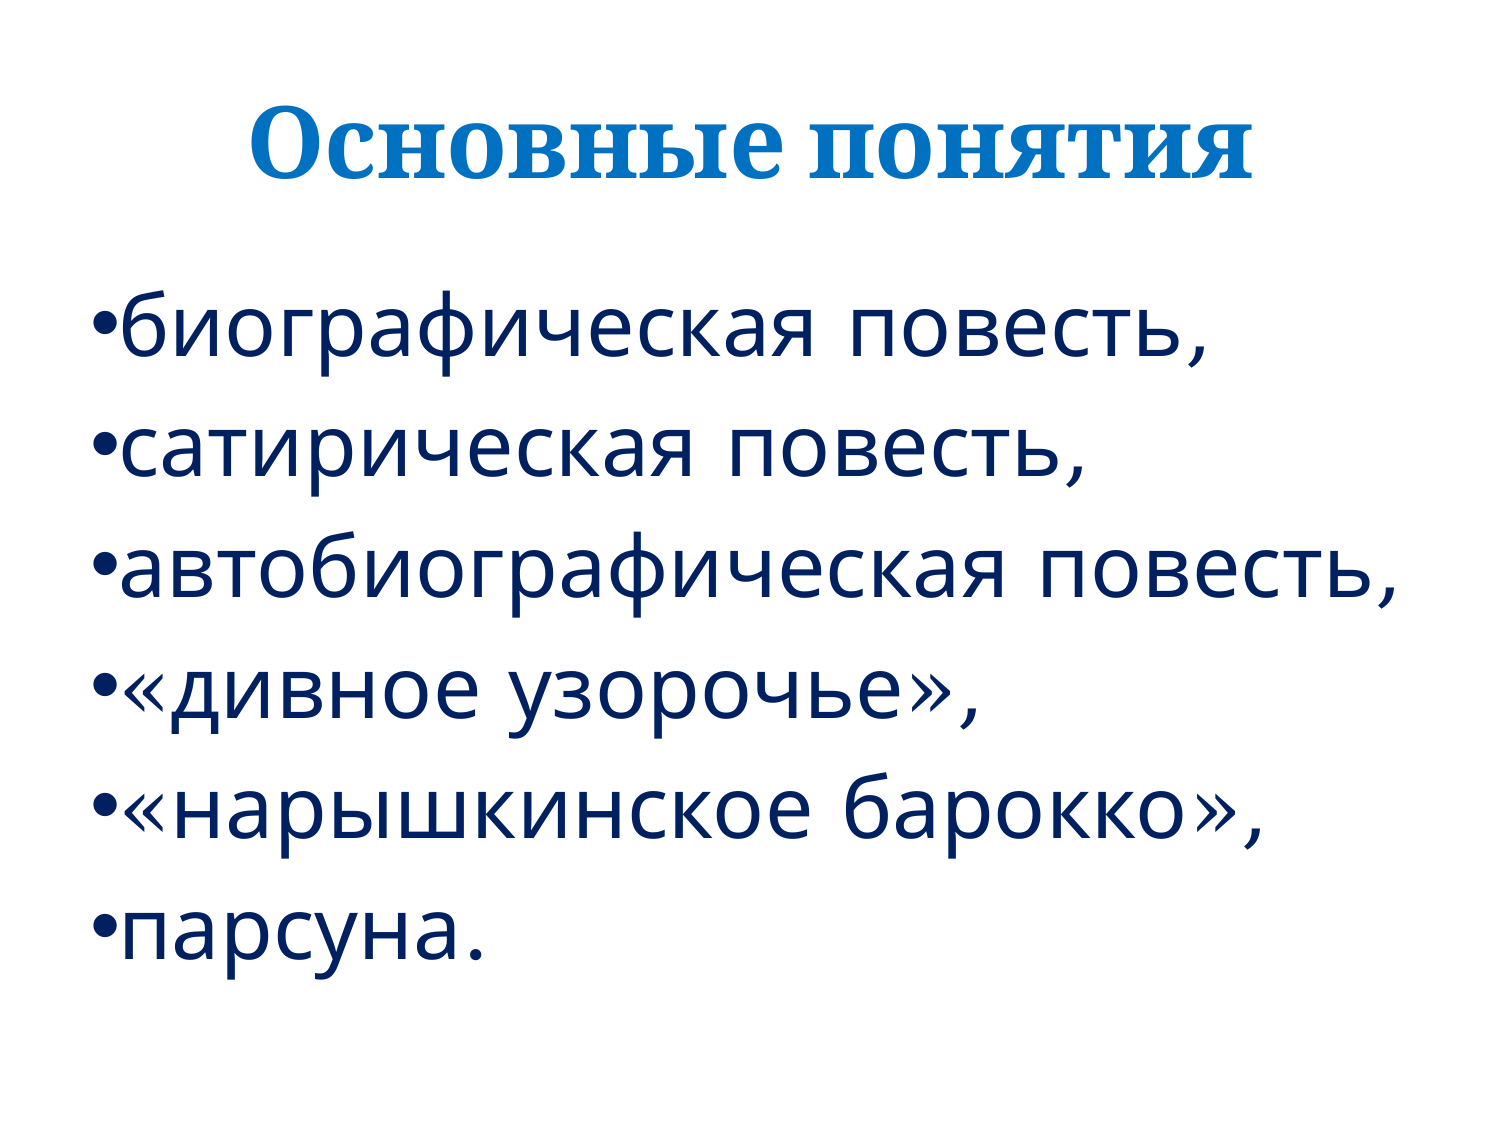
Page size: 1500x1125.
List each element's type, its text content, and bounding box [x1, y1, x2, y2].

list биографическая повесть, сатирическая повесть, автобиографическая повесть, «дивное узорочье», «нарышкинское барокко», парсуна. [75, 262, 1425, 1005]
title Основные понятия [75, 45, 1425, 233]
